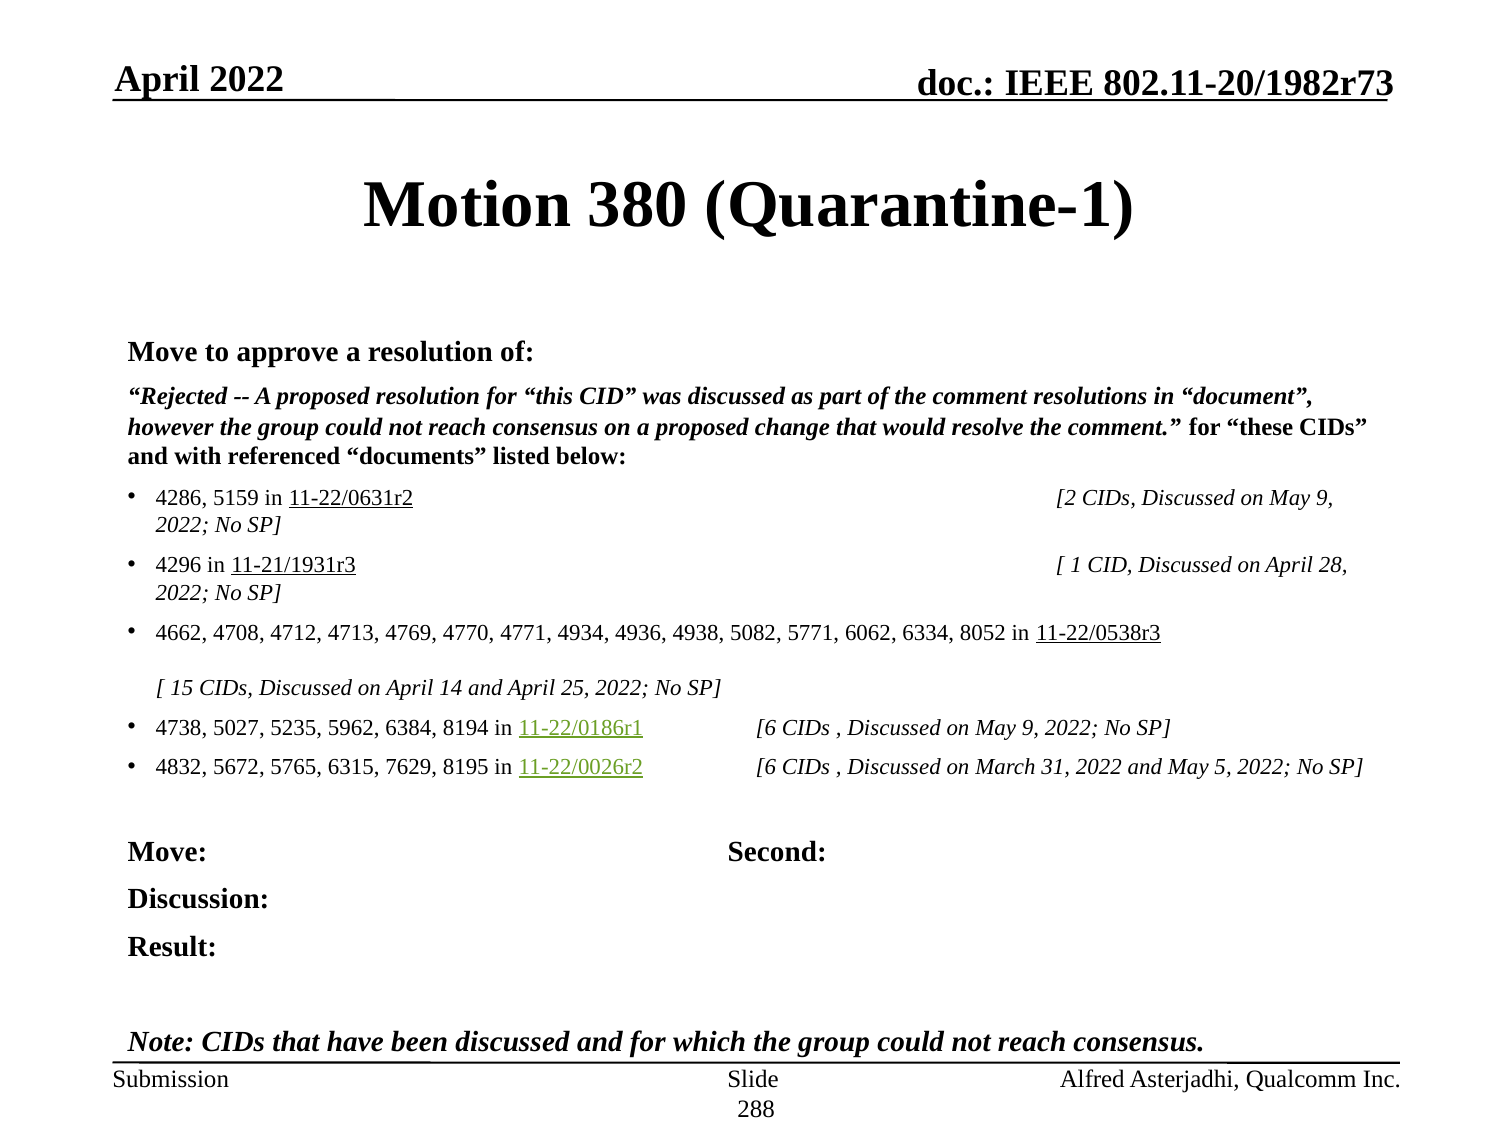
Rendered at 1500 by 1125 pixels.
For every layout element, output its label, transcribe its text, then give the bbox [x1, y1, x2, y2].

slide_number Slide 288 [712, 1061, 800, 1123]
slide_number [114, 54, 423, 100]
list Move to approve a resolution of: “Rejected -- A proposed resolution for “this CID” was discussed as part of the comment resolutions in “document”, however the group could not reach consensus on a proposed change that would resolve the comment.” for “these CIDs” and with referenced “documents” listed below: 4286, 5159 in 11-22/0631r2 [2 CIDs, Discussed on May 9, 2022; No SP] 4296 in 11-21/1931r3 [ 1 CID, Discussed on April 28, 2022; No SP] 4662, 4708, 4712, 4713, 4769, 4770, 4771, 4934, 4936, 4938, 5082, 5771, 6062, 6334, 8052 in 11-22/0538r3 [ 15 CIDs, Discussed on April 14 and April 25, 2022; No SP] 4738, 5027, 5235, 5962, 6384, 8194 in 11-22/0186r1 [6 CIDs , Discussed on May 9, 2022; No SP] 4832, 5672, 5765, 6315, 7629, 8195 in 11-22/0026r2 [6 CIDs , Discussed on March 31, 2022 and May 5, 2022; No SP] Move: Second: Discussion: Result: Note: CIDs that have been discussed and for which the group could not reach consensus. [112, 324, 1388, 1063]
footer Alfred Asterjadhi, Qualcomm Inc. [878, 1061, 1402, 1093]
title Motion 380 (Quarantine-1) [112, 112, 1388, 288]
